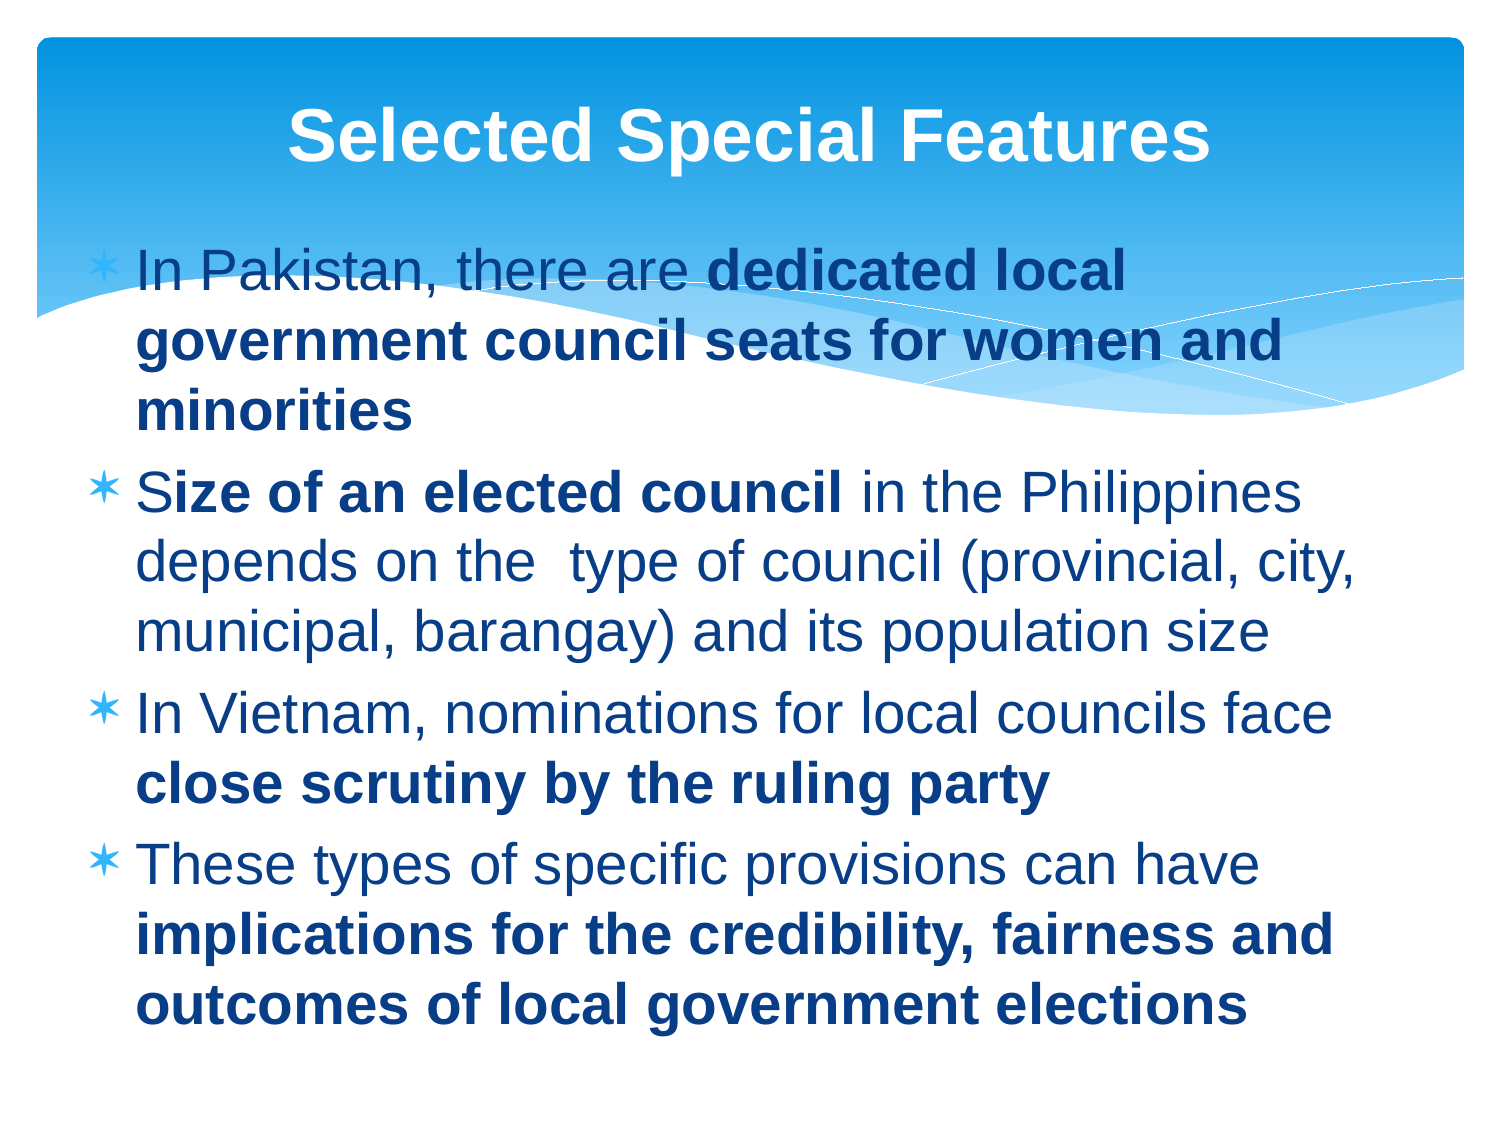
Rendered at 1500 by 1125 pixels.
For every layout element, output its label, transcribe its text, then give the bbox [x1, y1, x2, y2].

list In Pakistan, there are dedicated local government council seats for women and minorities Size of an elected council in the Philippines depends on the type of council (provincial, city, municipal, barangay) and its population size In Vietnam, nominations for local councils face close scrutiny by the ruling party These types of specific provisions can have implications for the credibility, fairness and outcomes of local government elections [75, 224, 1425, 1075]
title Selected Special Features [75, 50, 1425, 213]
